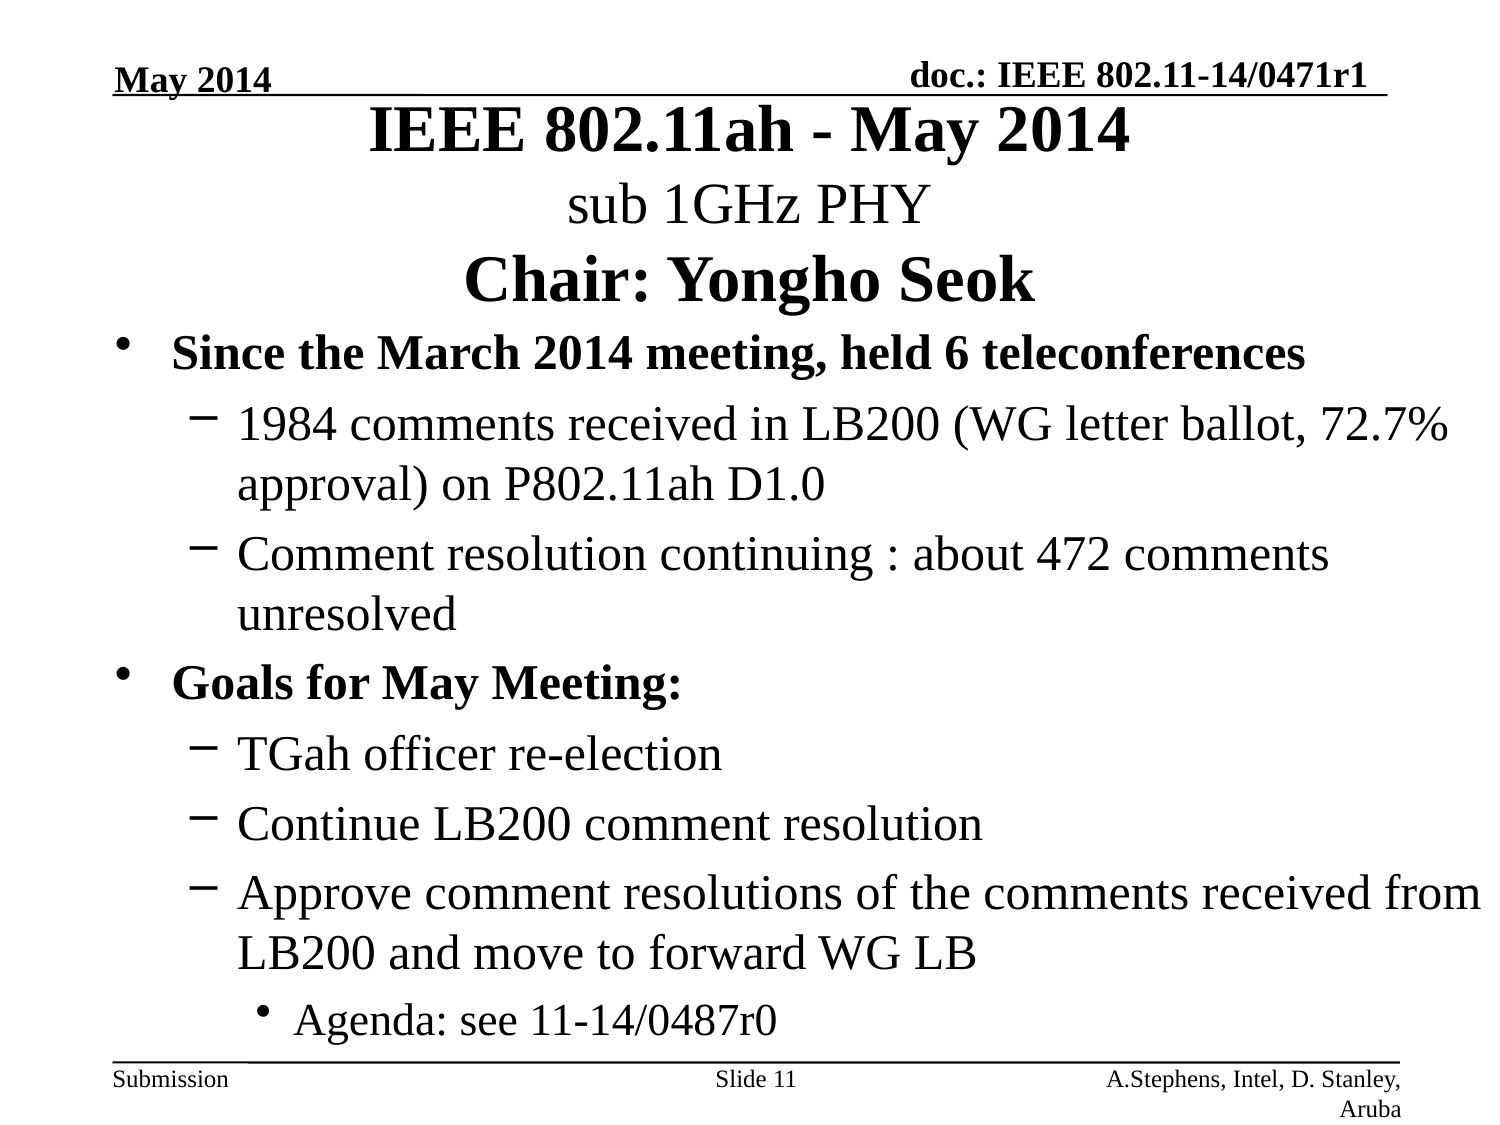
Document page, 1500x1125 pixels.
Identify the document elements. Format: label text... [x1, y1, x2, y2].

footer A.Stephens, Intel, D. Stanley, Aruba [1099, 1062, 1402, 1093]
list Since the March 2014 meeting, held 6 teleconferences 1984 comments received in LB200 (WG letter ballot, 72.7% approval) on P802.11ah D1.0 Comment resolution continuing : about 472 comments unresolved Goals for May Meeting: TGah officer re-election Continue LB200 comment resolution Approve comment resolutions of the comments received from LB200 and move to forward WG LB Agenda: see 11-14/0487r0 [99, 312, 1500, 1038]
title IEEE 802.11ah - May 2014 sub 1GHz PHY Chair: Yongho Seok [112, 112, 1388, 288]
slide_number Slide 11 [712, 1062, 800, 1093]
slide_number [114, 54, 274, 100]
